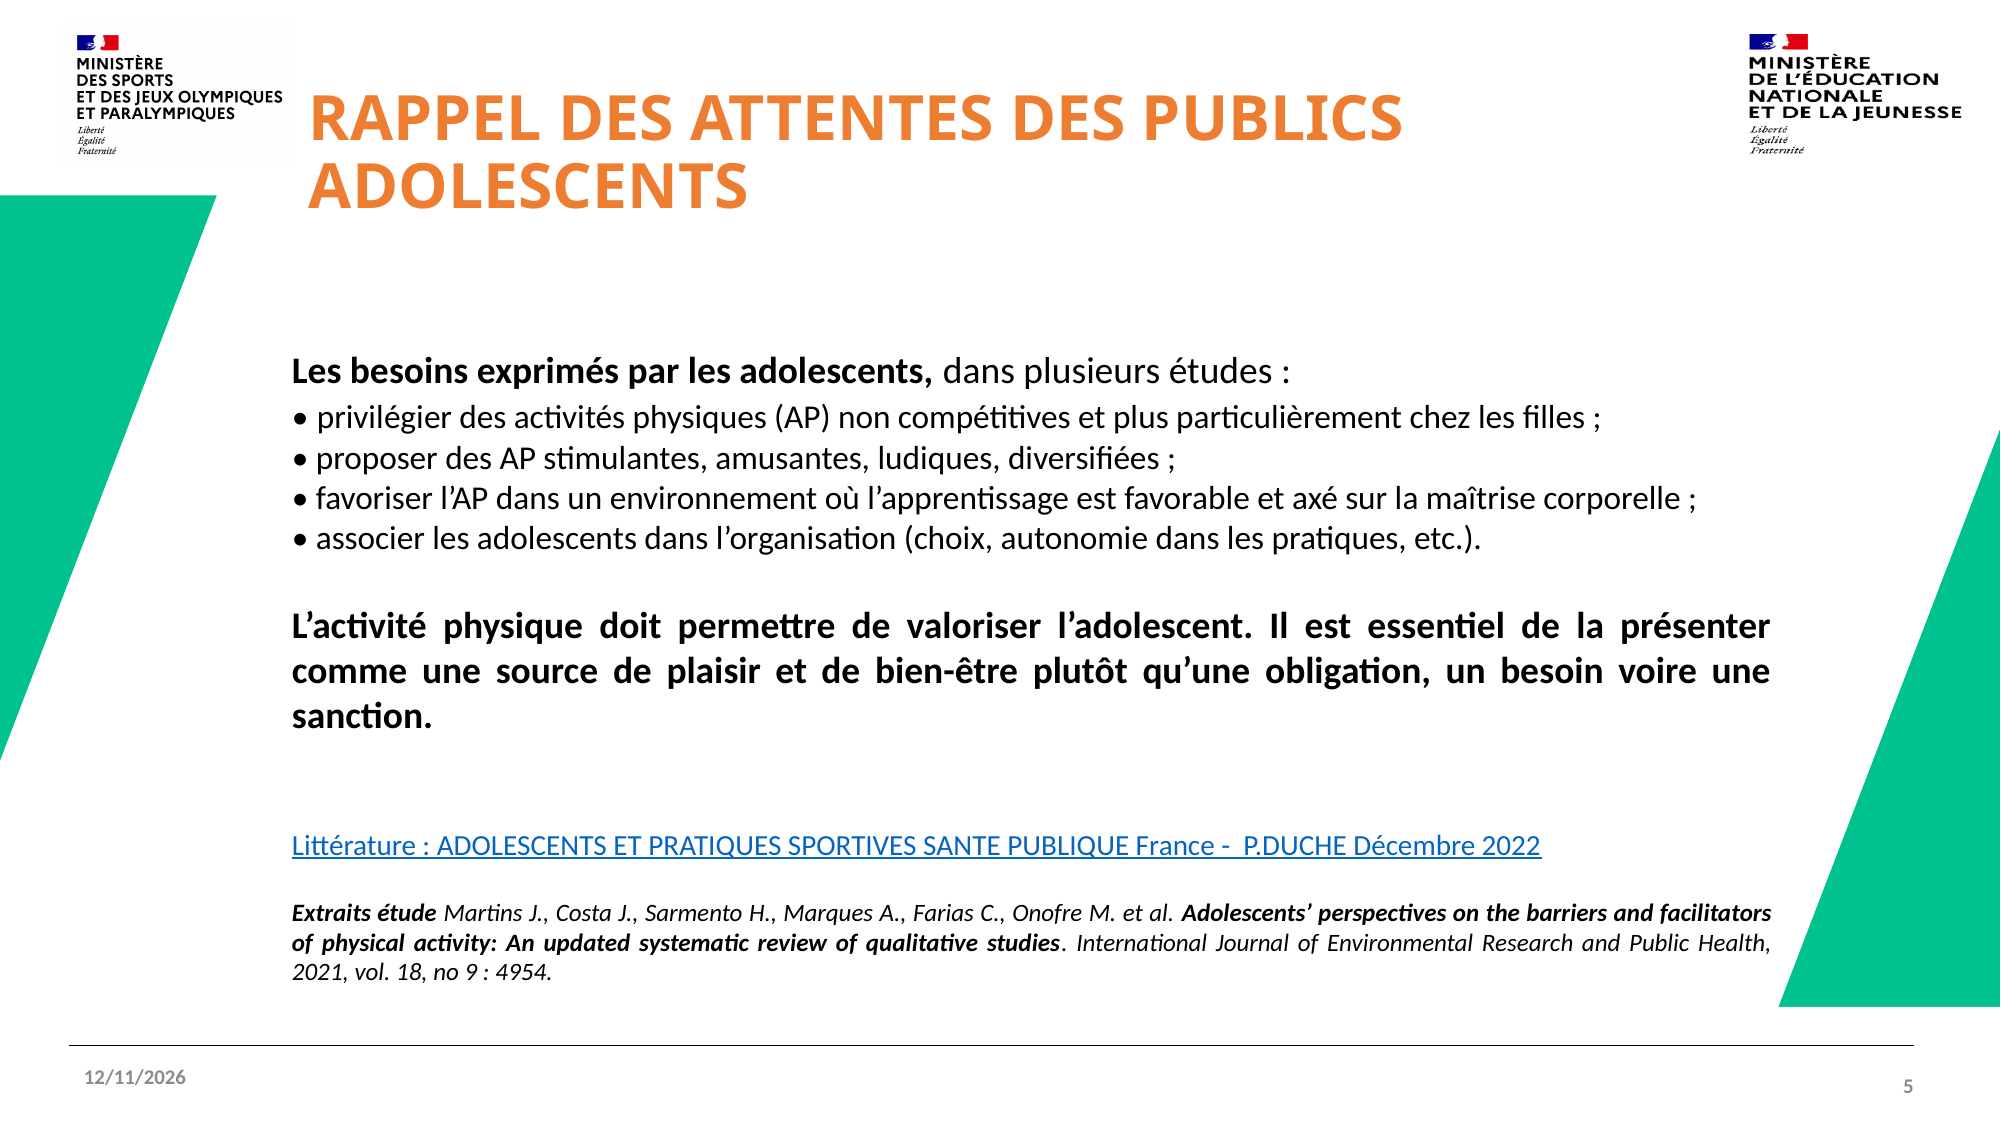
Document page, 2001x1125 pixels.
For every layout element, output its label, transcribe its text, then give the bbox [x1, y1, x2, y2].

picture [62, 20, 297, 169]
slide_number 5 [1618, 1046, 1914, 1125]
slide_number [69, 1046, 519, 1107]
title Rappel des ATTENTES DES PUBLICS ADOLESCENTS [294, 80, 1706, 229]
text_box Les besoins exprimés par les adolescents, dans plusieurs études : • privilégier des activités physiques (AP) non compétitives et plus particulièrement chez les filles ; • proposer des AP stimulantes, amusantes, ludiques, diversifiées ; • favoriser l’AP dans un environnement où l’apprentissage est favorable et axé sur la maîtrise corporelle ; • associer les adolescents dans l’organisation (choix, autonomie dans les pratiques, etc.). L’activité physique doit permettre de valoriser l’adolescent. Il est essentiel de la présenter comme une source de plaisir et de bien-être plutôt qu’une obligation, un besoin voire une sanction. Littérature : ADOLESCENTS ET PRATIQUES SPORTIVES SANTE PUBLIQUE France - P.DUCHE Décembre 2022 Extraits étude Martins J., Costa J., Sarmento H., Marques A., Farias C., Onofre M. et al. Adolescents’ perspectives on the barriers and facilitators of physical activity: An updated systematic review of qualitative studies. International Journal of Environmental Research and Public Health, 2021, vol. 18, no 9 : 4954. [277, 293, 1788, 1039]
picture [1749, 34, 1963, 155]
